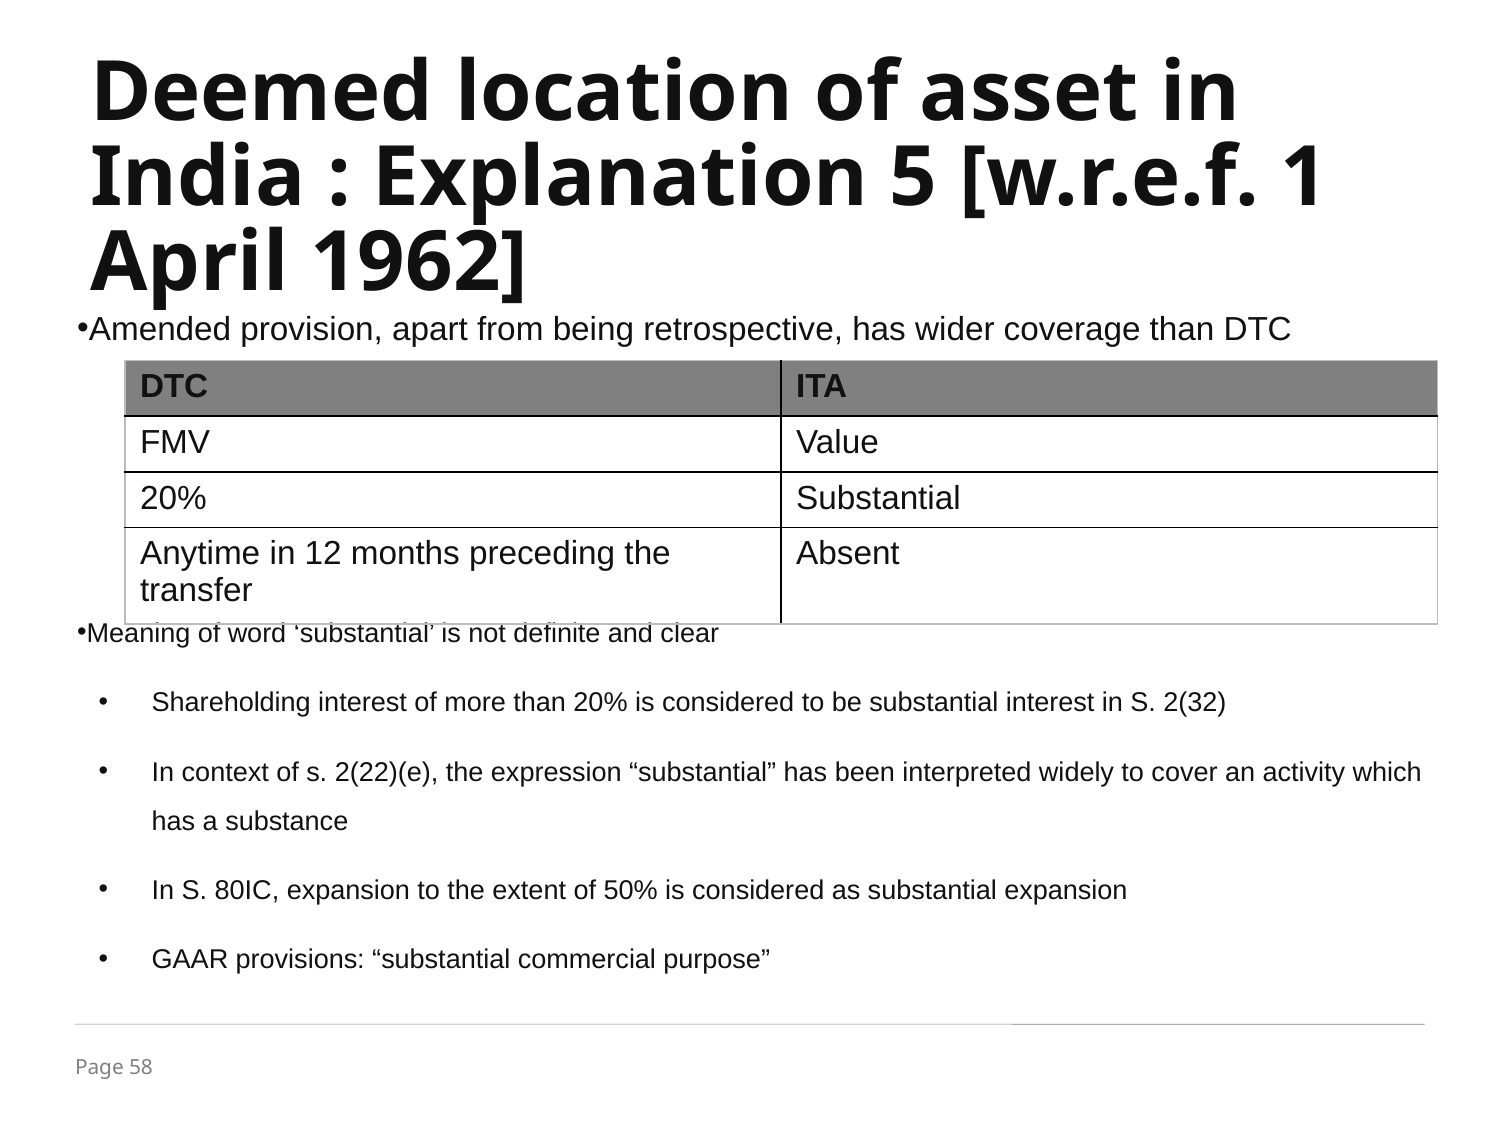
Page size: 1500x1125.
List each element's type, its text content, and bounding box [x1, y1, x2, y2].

title Deemed location of asset in India : Explanation 5 [w.r.e.f. 1 April 1962] [75, 45, 1436, 173]
list Amended provision, apart from being retrospective, has wider coverage than DTC Meaning of word ‘substantial’ is not definite and clear Shareholding interest of more than 20% is considered to be substantial interest in S. 2(32) In context of s. 2(22)(e), the expression “substantial” has been interpreted widely to cover an activity which has a substance In S. 80IC, expansion to the extent of 50% is considered as substantial expansion GAAR provisions: “substantial commercial purpose” [62, 279, 1438, 1125]
table_cell FMV [126, 417, 780, 471]
table_cell 20% [126, 473, 780, 527]
table_cell Substantial [782, 473, 1437, 527]
table_cell Absent [782, 528, 1437, 623]
table_cell Anytime in 12 months preceding the transfer [126, 528, 780, 623]
table_cell Value [782, 417, 1437, 471]
table_header DTC [126, 361, 780, 415]
table_header ITA [782, 361, 1437, 415]
